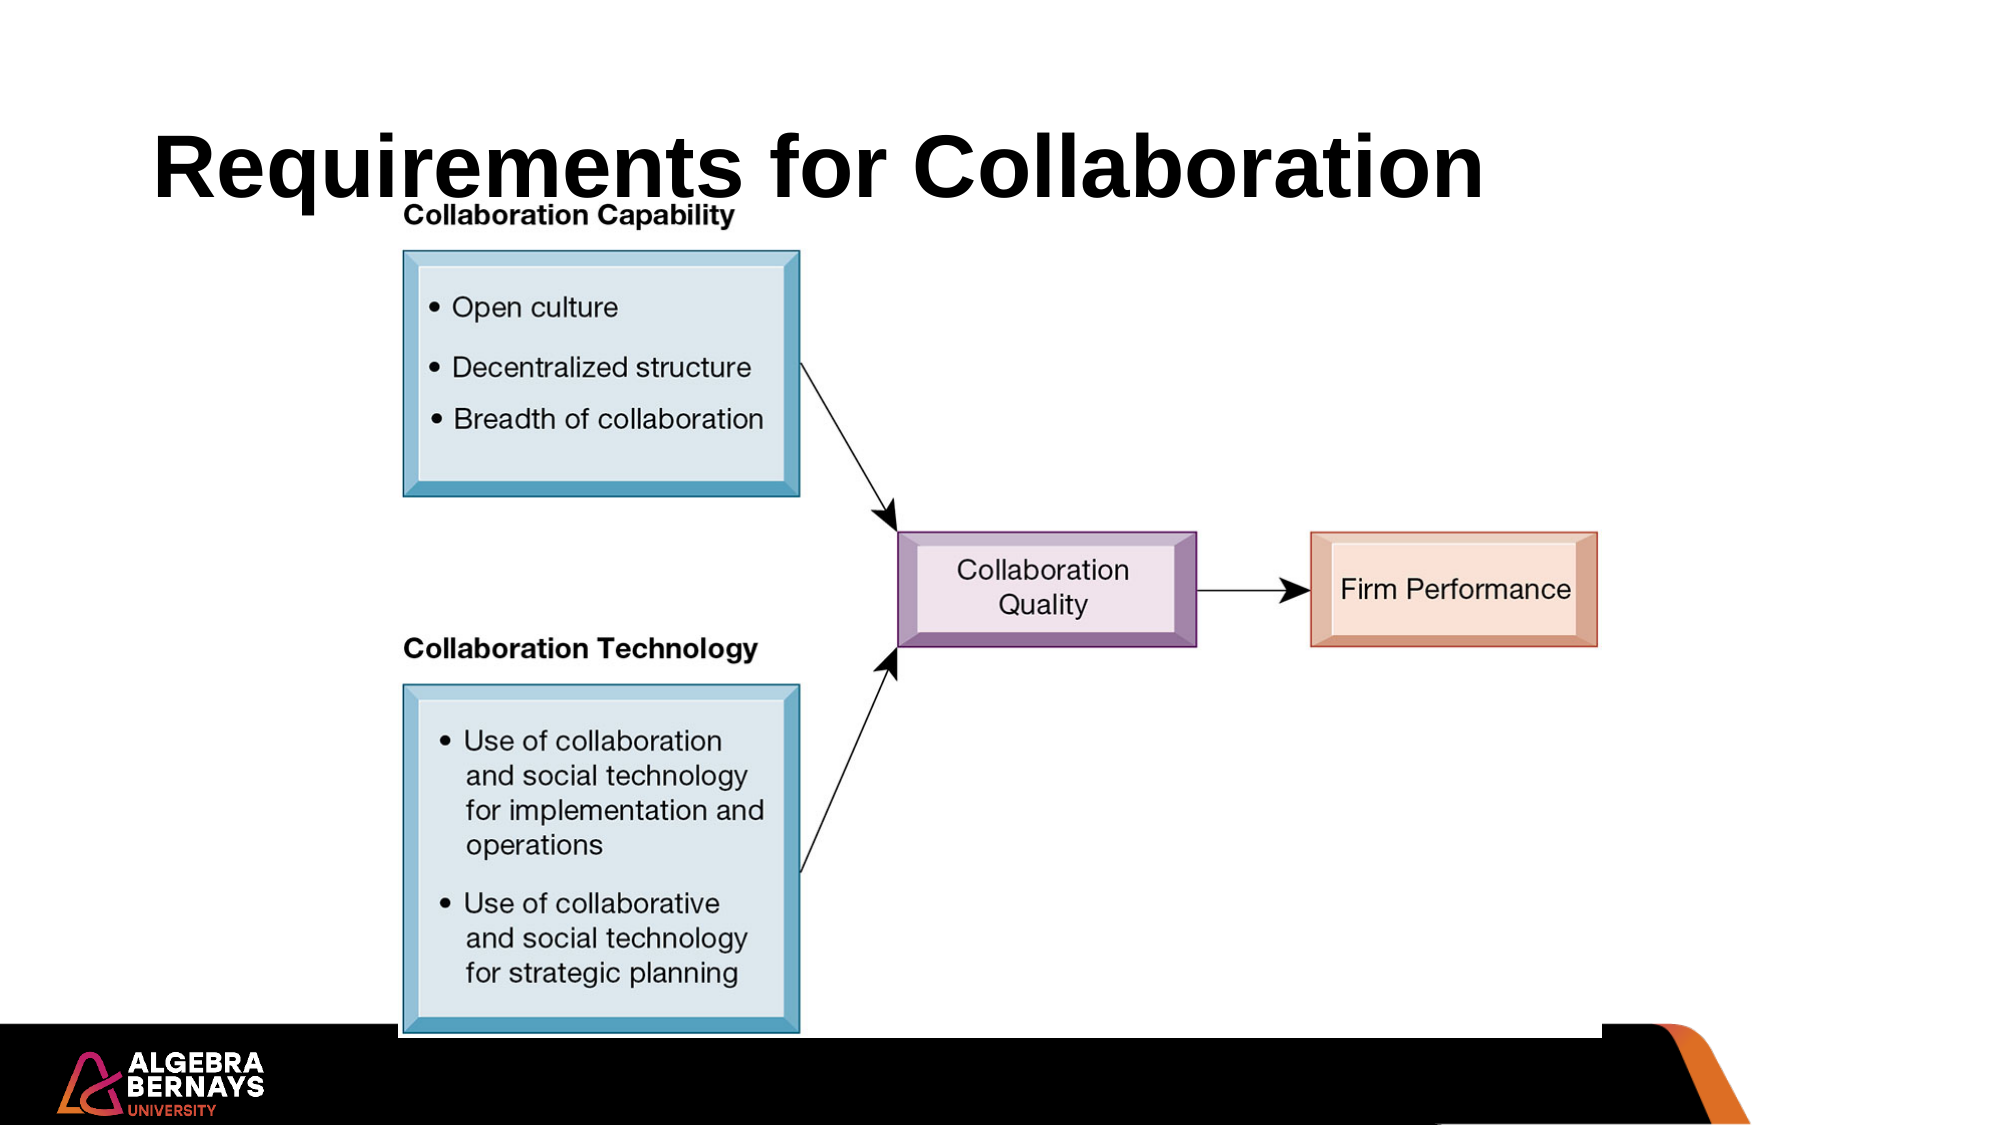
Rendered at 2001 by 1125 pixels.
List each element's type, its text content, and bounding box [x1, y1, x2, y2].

title Requirements for Collaboration [137, 67, 1863, 271]
picture [0, 200, 1958, 1125]
